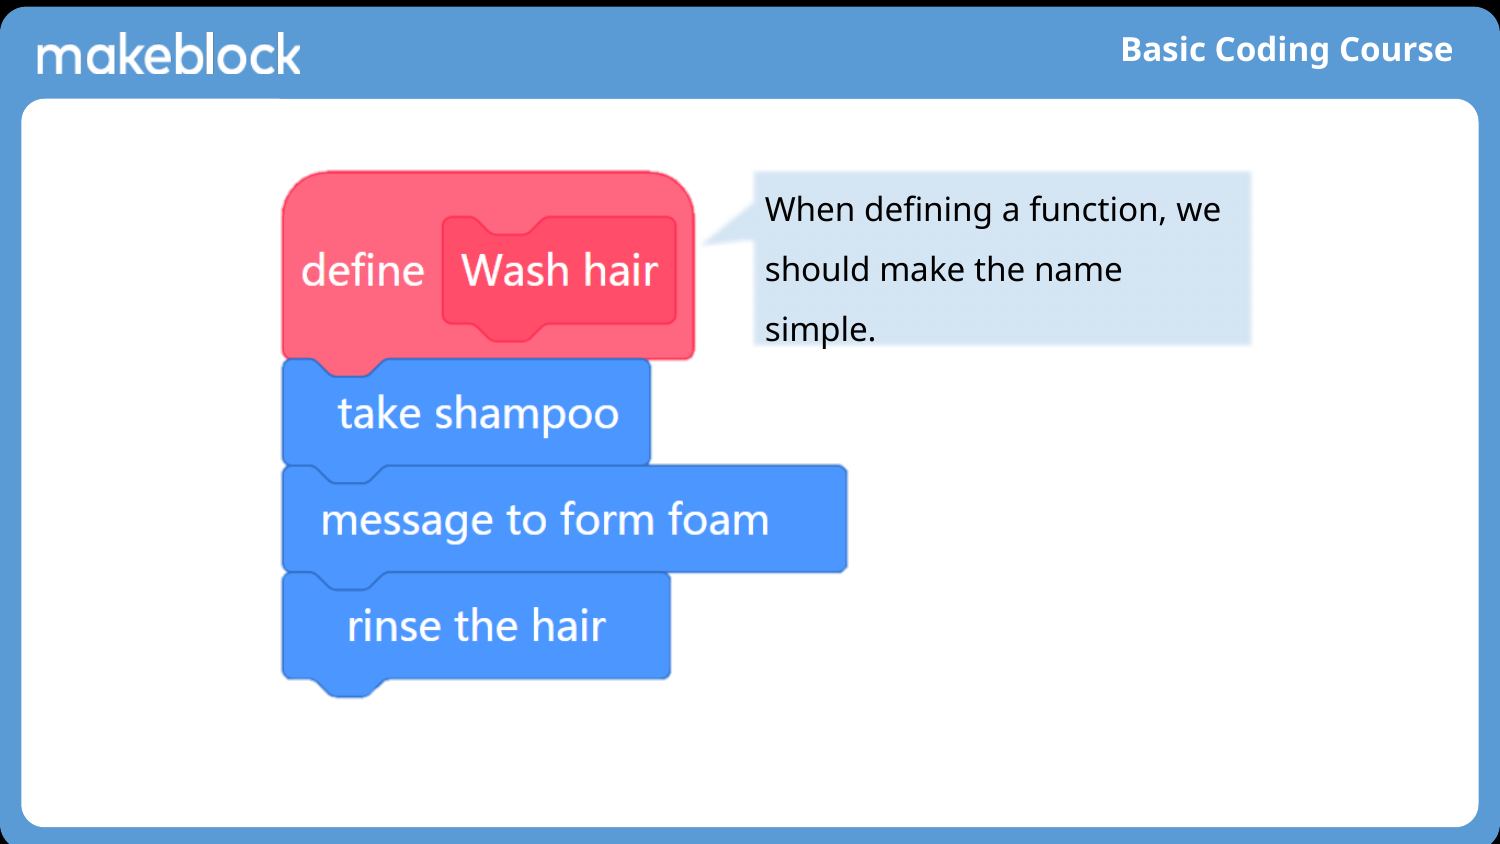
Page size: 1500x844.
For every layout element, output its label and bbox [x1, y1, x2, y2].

picture [273, 163, 865, 708]
text_box [0, 6, 1500, 844]
